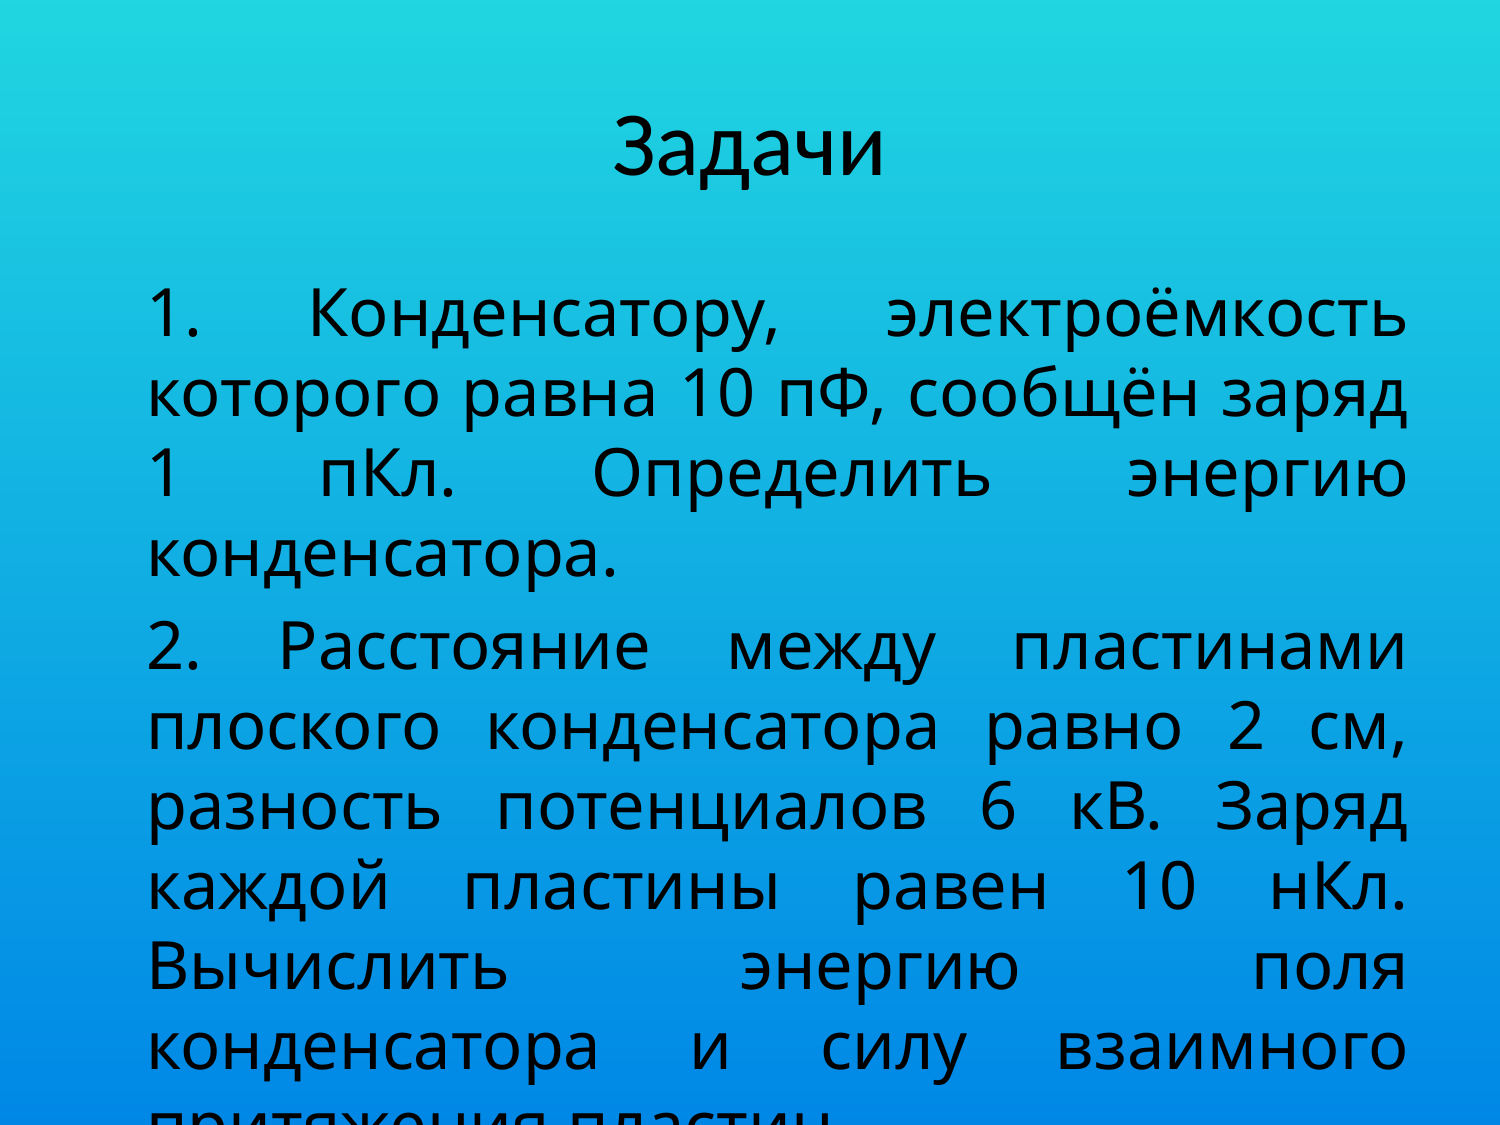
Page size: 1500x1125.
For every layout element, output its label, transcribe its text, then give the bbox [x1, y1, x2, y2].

list 1. Конденсатору, электроёмкость которого равна 10 пФ, сообщён заряд 1 пКл. Определить энергию конденсатора. 2. Расстояние между пластинами плоского конденсатора равно 2 см, разность потенциалов 6 кВ. Заряд каждой пластины равен 10 нКл. Вычислить энергию поля конденсатора и силу взаимного притяжения пластин. [75, 262, 1425, 1005]
title Задачи [75, 45, 1425, 233]
